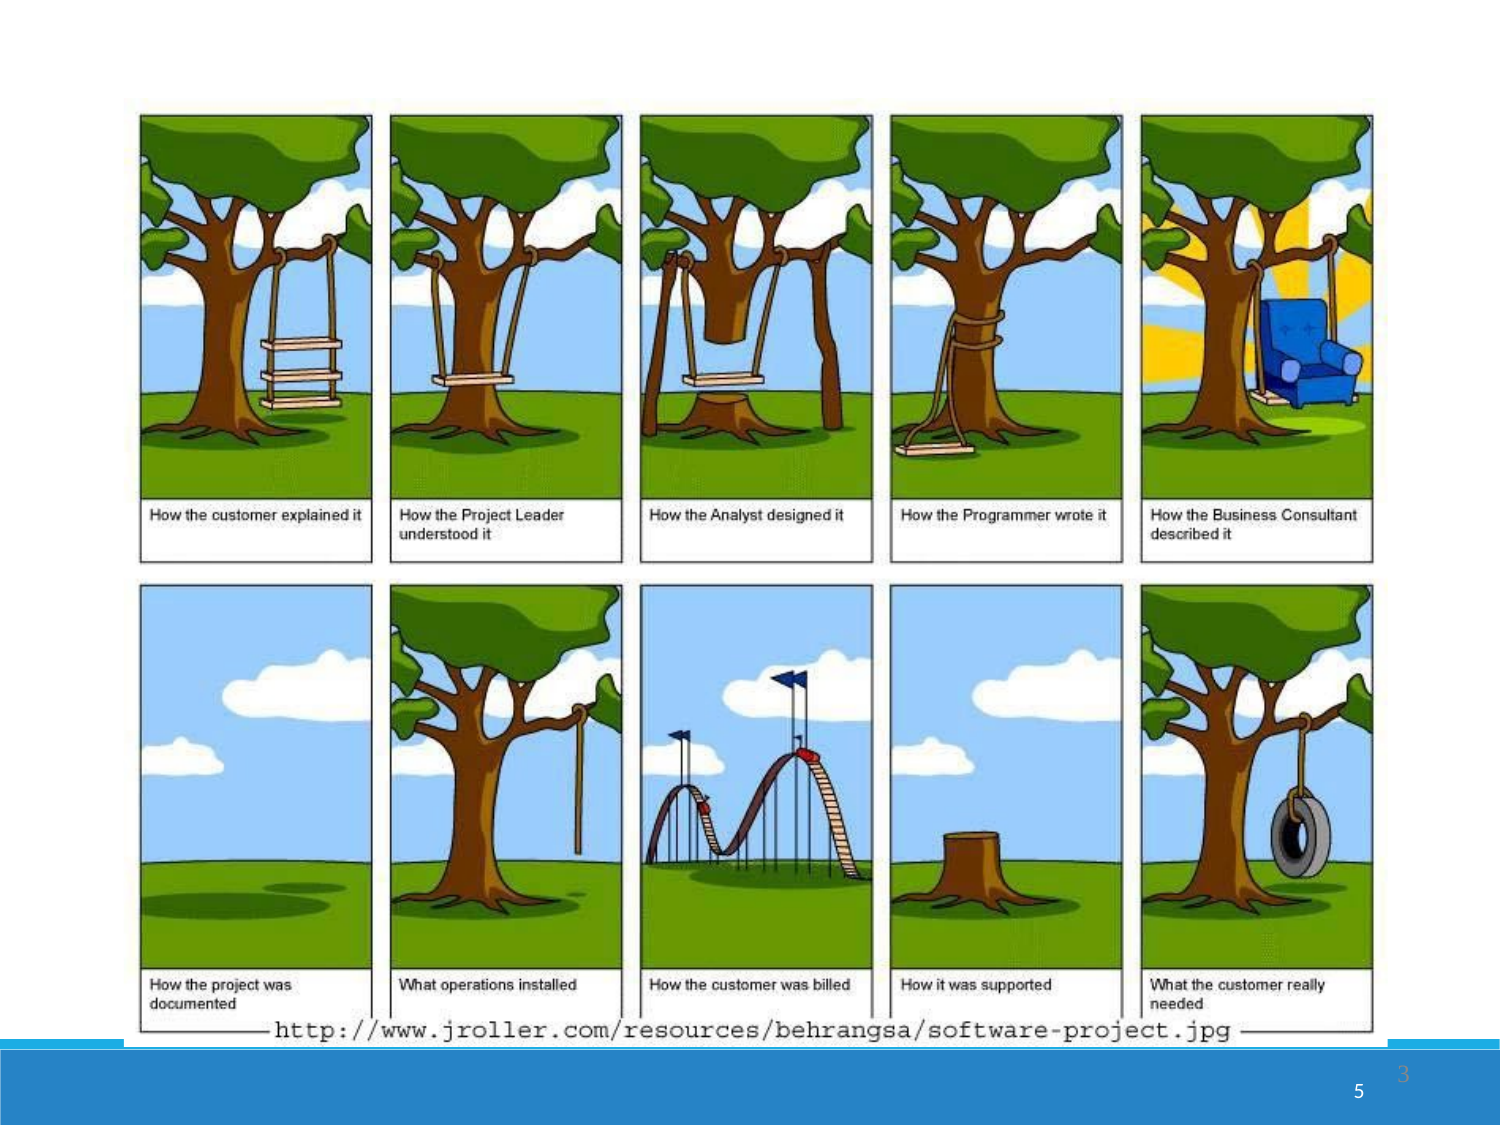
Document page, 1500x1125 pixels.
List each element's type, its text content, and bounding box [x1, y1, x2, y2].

slide_number 5 [1218, 1059, 1380, 1120]
text_box [123, 98, 1388, 1047]
text_box 3 [1395, 1059, 1416, 1089]
